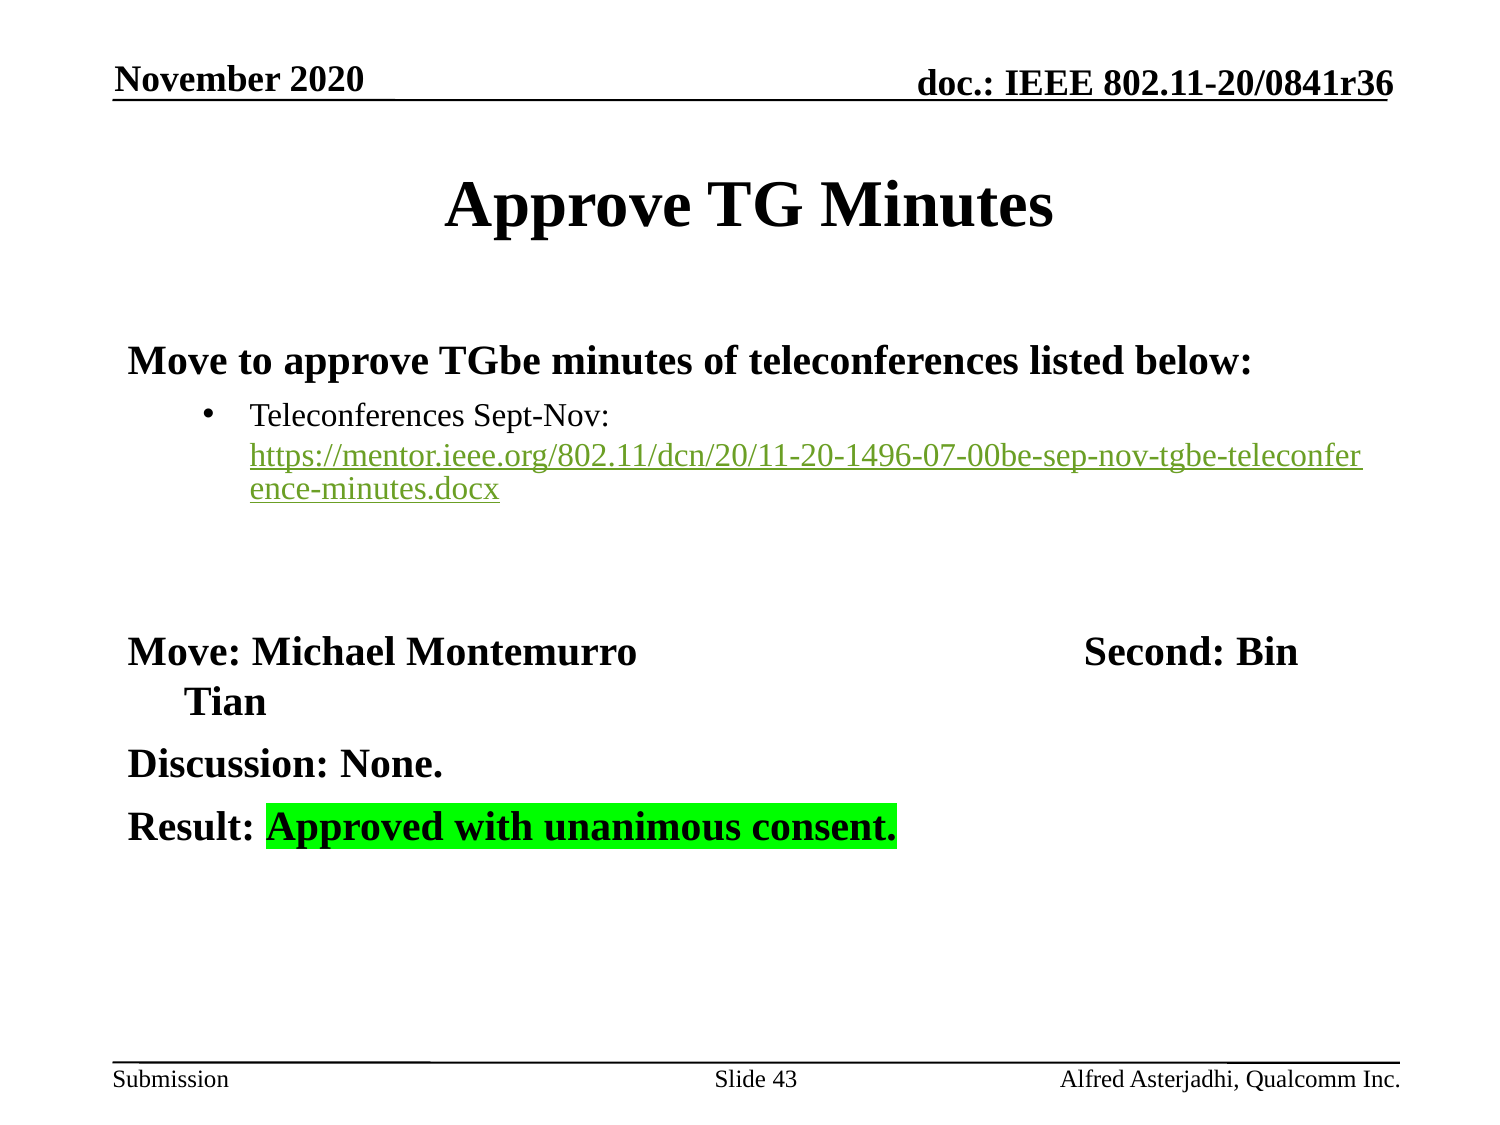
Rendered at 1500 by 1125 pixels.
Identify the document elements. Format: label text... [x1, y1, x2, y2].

list Move to approve TGbe minutes of teleconferences listed below: Teleconferences Sept-Nov: https://mentor.ieee.org/802.11/dcn/20/11-20-1496-07-00be-sep-nov-tgbe-teleconference-minutes.docx Move: Michael Montemurro Second: Bin Tian Discussion: None. Result: Approved with unanimous consent. [112, 324, 1388, 1000]
slide_number Slide 43 [712, 1061, 800, 1123]
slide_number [114, 54, 493, 100]
title Approve TG Minutes [112, 112, 1388, 288]
footer Alfred Asterjadhi, Qualcomm Inc. [878, 1061, 1402, 1093]
